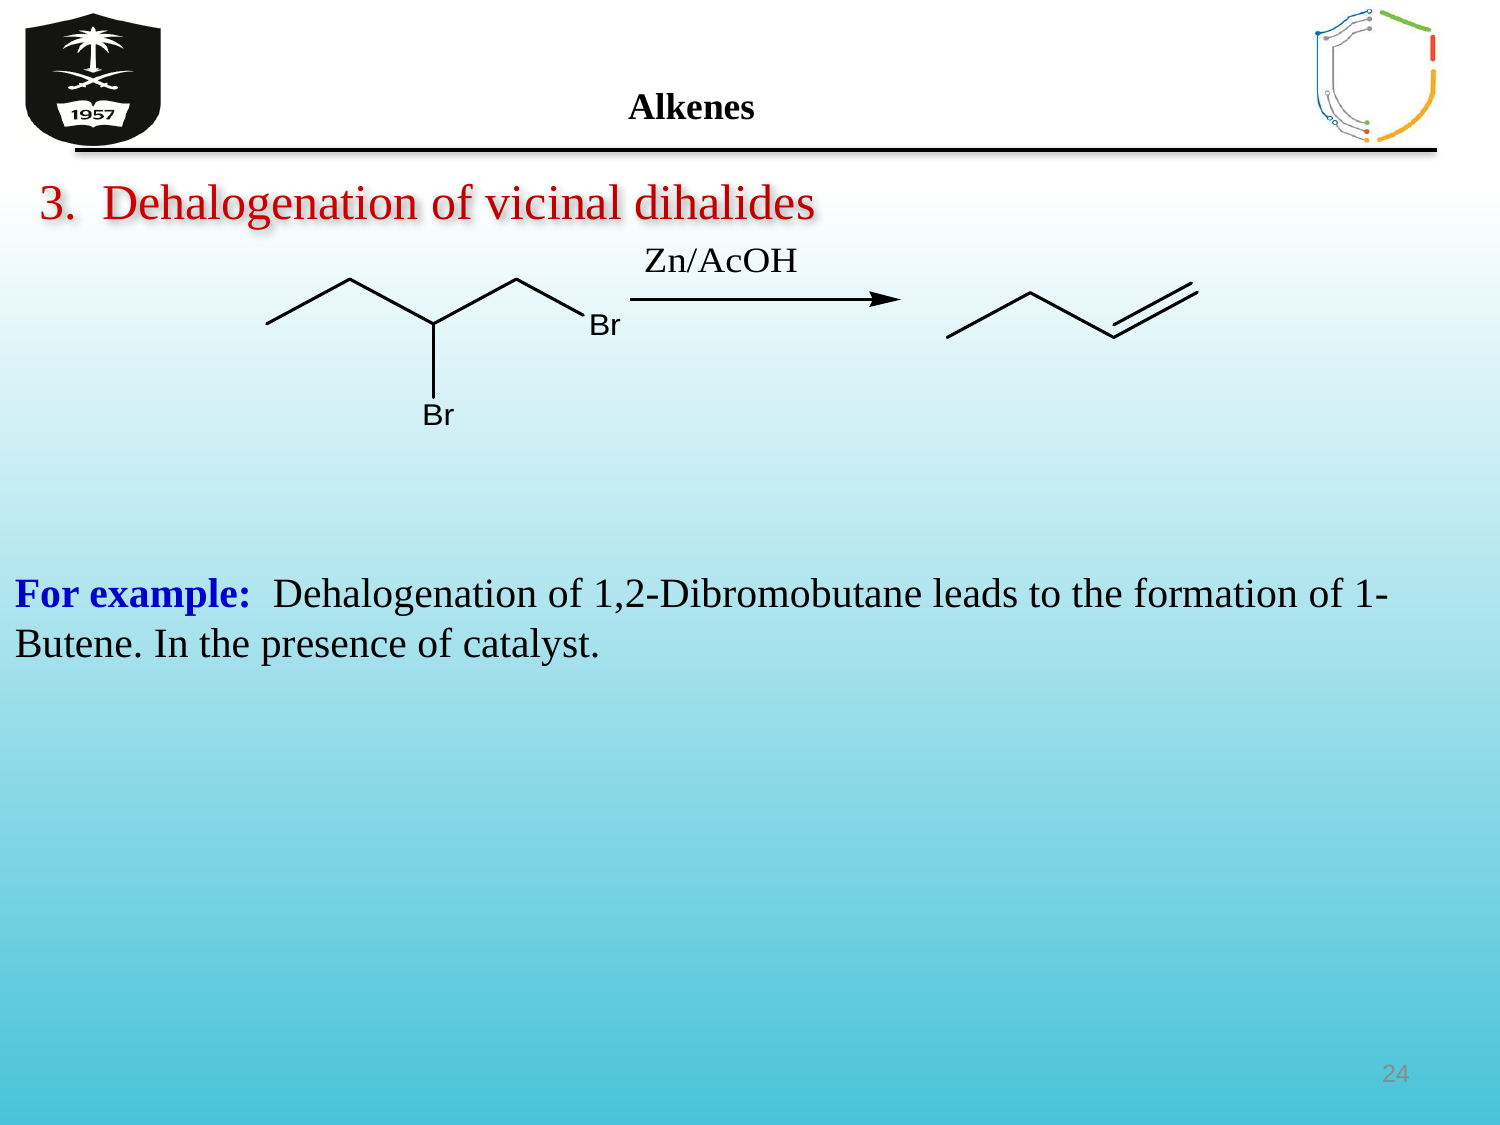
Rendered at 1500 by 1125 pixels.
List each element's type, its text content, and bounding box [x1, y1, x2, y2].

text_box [262, 244, 1202, 426]
slide_number 24 [1074, 1042, 1425, 1103]
picture [1287, 0, 1463, 165]
picture [24, 12, 163, 151]
text_box 3. Dehalogenation of vicinal dihalides [24, 161, 850, 237]
text_box For example: Dehalogenation of 1,2-Dibromobutane leads to the formation of 1-Butene. In the presence of catalyst. [0, 558, 1436, 674]
text_box Alkenes [613, 74, 771, 135]
